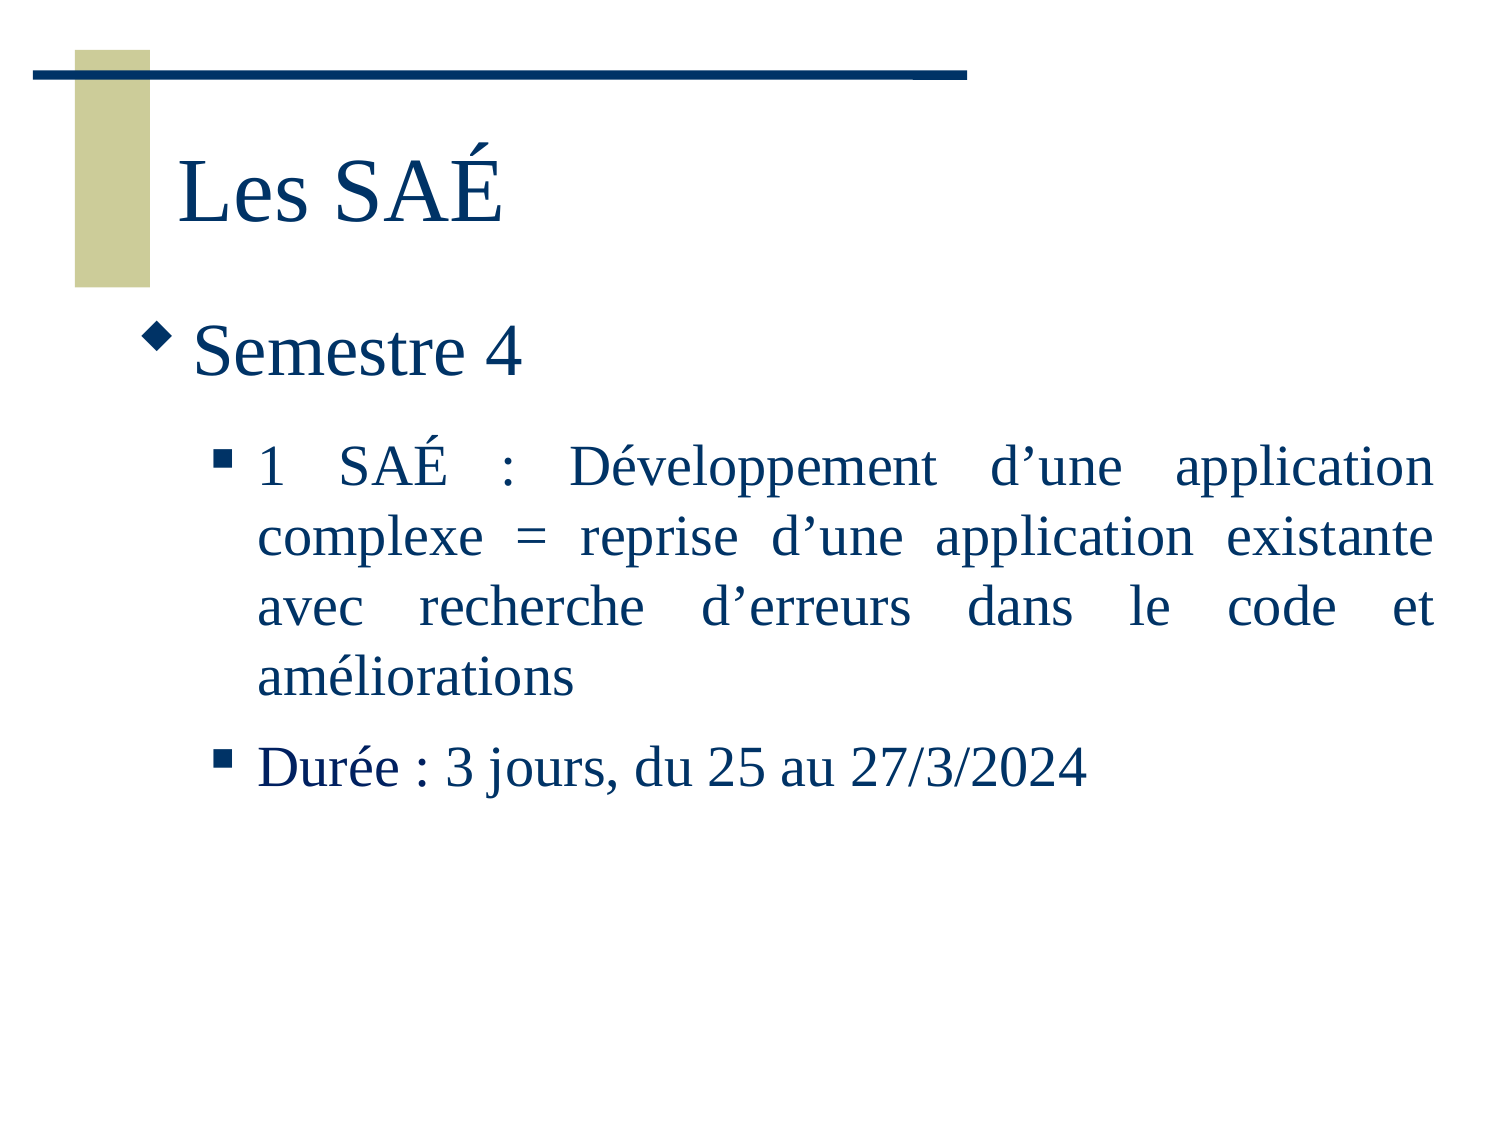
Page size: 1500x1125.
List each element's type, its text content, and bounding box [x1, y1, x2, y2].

title Les SAÉ [162, 99, 1450, 288]
list Semestre 4 1 SAÉ : Développement d’une application complexe = reprise d’une application existante avec recherche d’erreurs dans le code et améliorations Durée : 3 jours, du 25 au 27/3/2024 [120, 293, 1450, 942]
